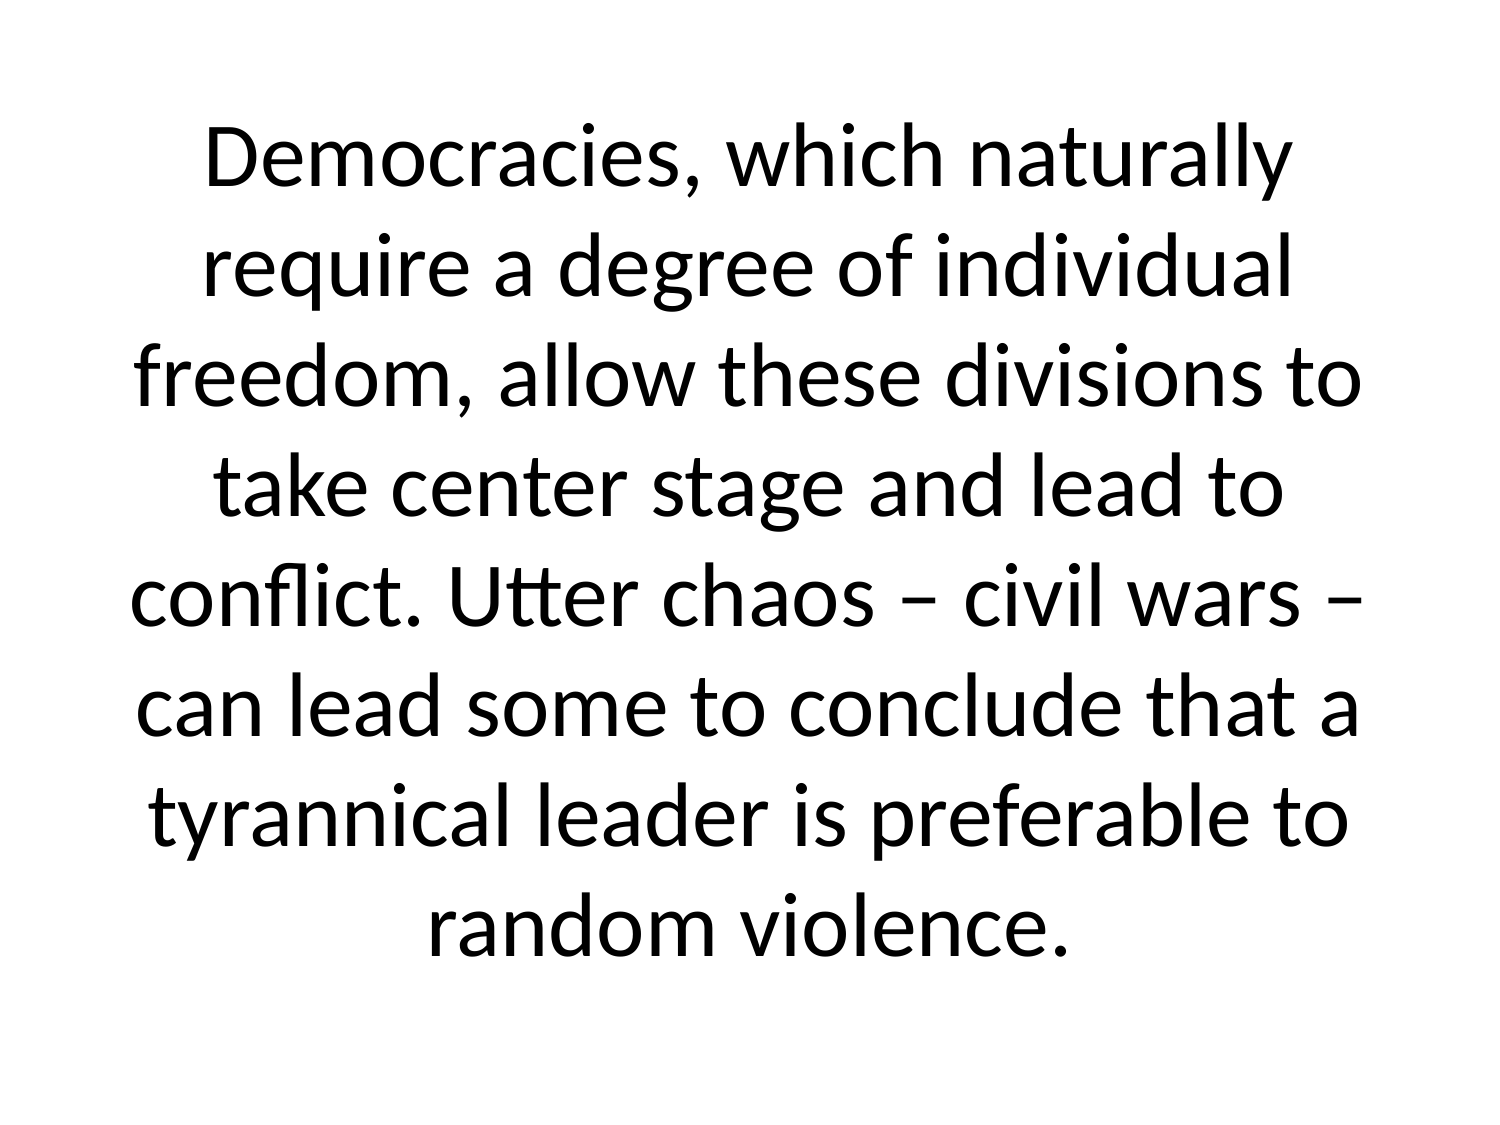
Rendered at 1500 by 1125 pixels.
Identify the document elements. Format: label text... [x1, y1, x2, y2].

title Democracies, which naturally require a degree of individual freedom, allow these divisions to take center stage and lead to conflict. Utter chaos – civil wars – can lead some to conclude that a tyrannical leader is preferable to random violence. [74, 44, 1426, 1026]
